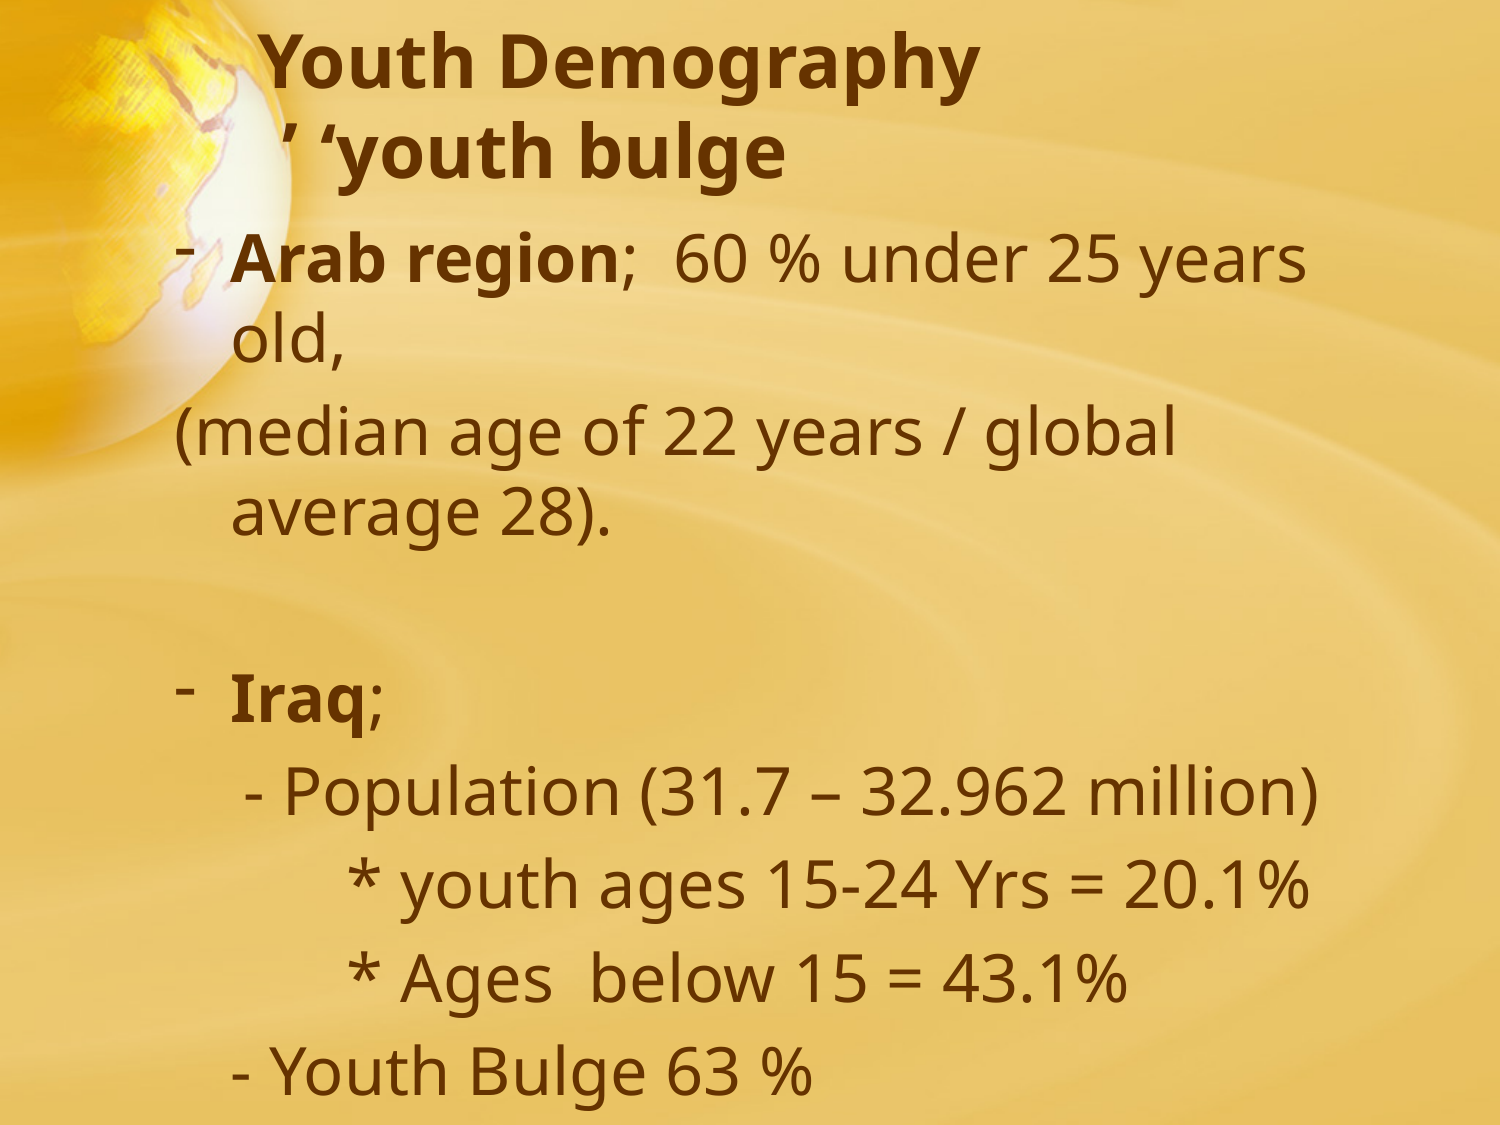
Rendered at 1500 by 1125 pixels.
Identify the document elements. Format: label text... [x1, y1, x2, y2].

title Youth Demography ‘youth bulge’ [241, 54, 1280, 207]
list Arab region; 60 % under 25 years old, (median age of 22 years / global average 28). Iraq; - Population (31.7 – 32.962 million) * youth ages 15-24 Yrs = 20.1% * Ages below 15 = 43.1% - Youth Bulge 63 % [159, 207, 1448, 965]
picture [0, 0, 1500, 1125]
